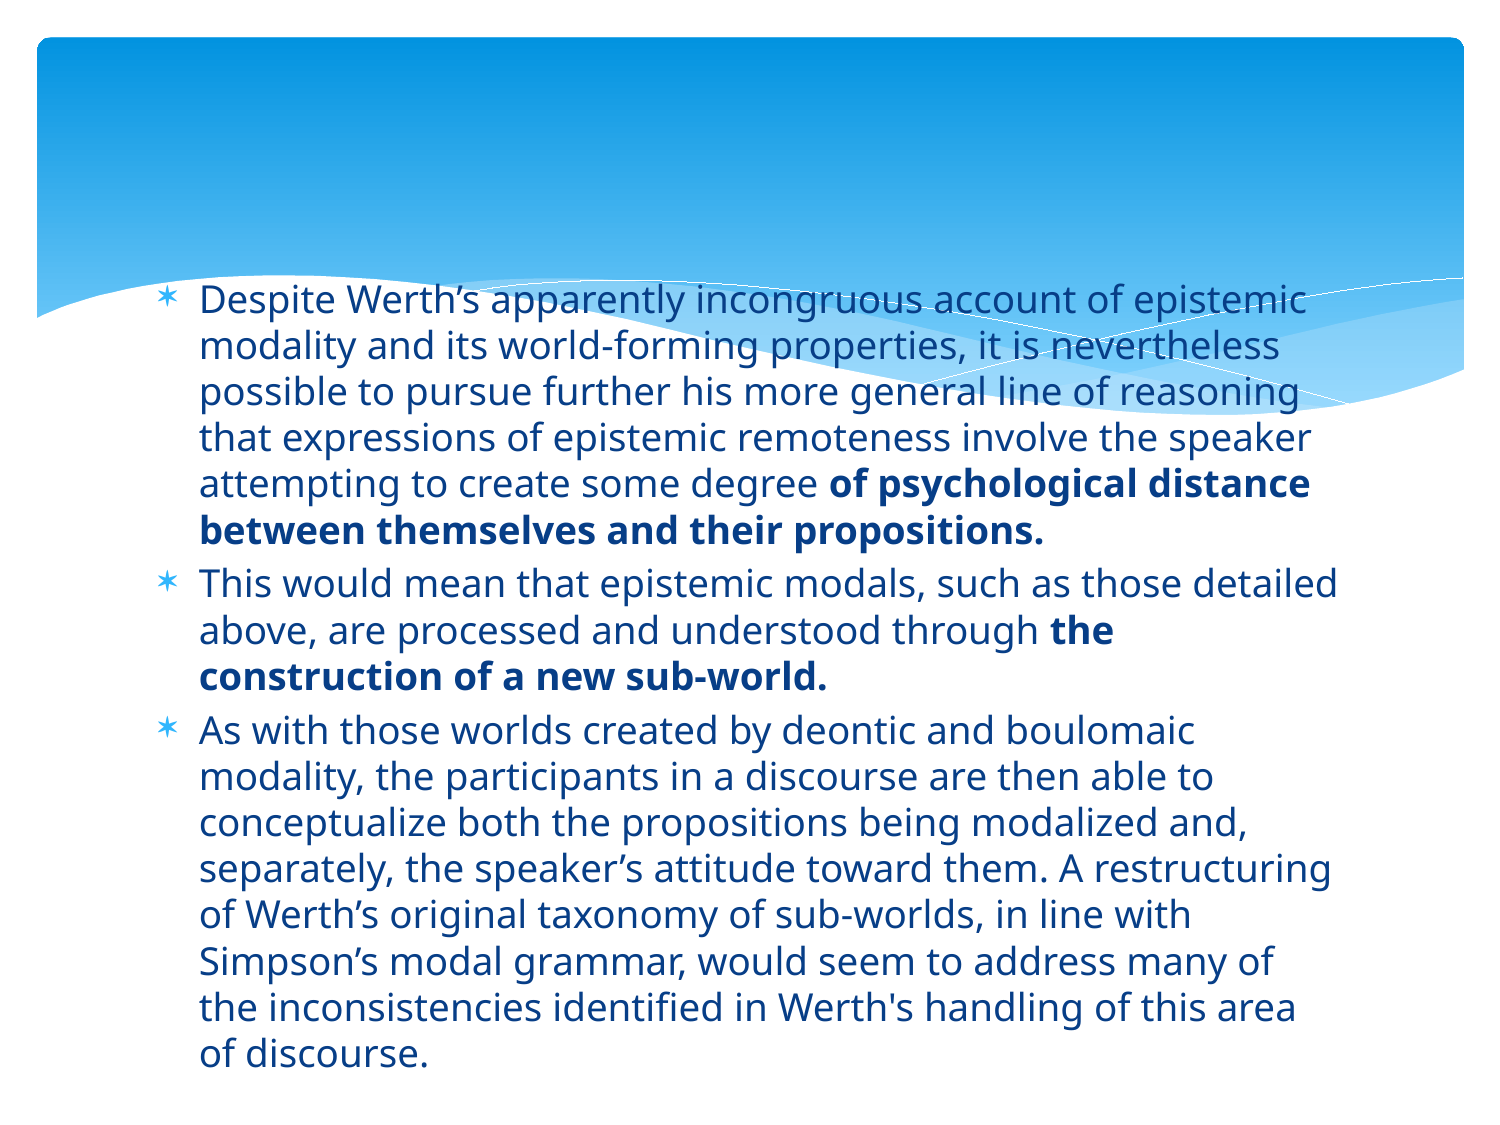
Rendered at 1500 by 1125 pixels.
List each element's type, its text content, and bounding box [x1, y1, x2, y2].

list Despite Werth’s apparently incongruous account of epistemic modality and its world-forming properties, it is nevertheless possible to pursue further his more general line of reasoning that expressions of epistemic remoteness involve the speaker attempting to create some degree of psychological distance between themselves and their propositions. This would mean that epistemic modals, such as those detailed above, are processed and understood through the construction of a new sub-world. As with those worlds created by deontic and boulomaic modality, the participants in a discourse are then able to conceptualize both the propositions being modalized and, separately, the speaker’s attitude toward them. A restructuring of Werth’s original taxonomy of sub-worlds, in line with Simpson’s modal grammar, would seem to address many of the inconsistencies identified in Werth's handling of this area of discourse. [143, 267, 1359, 1094]
